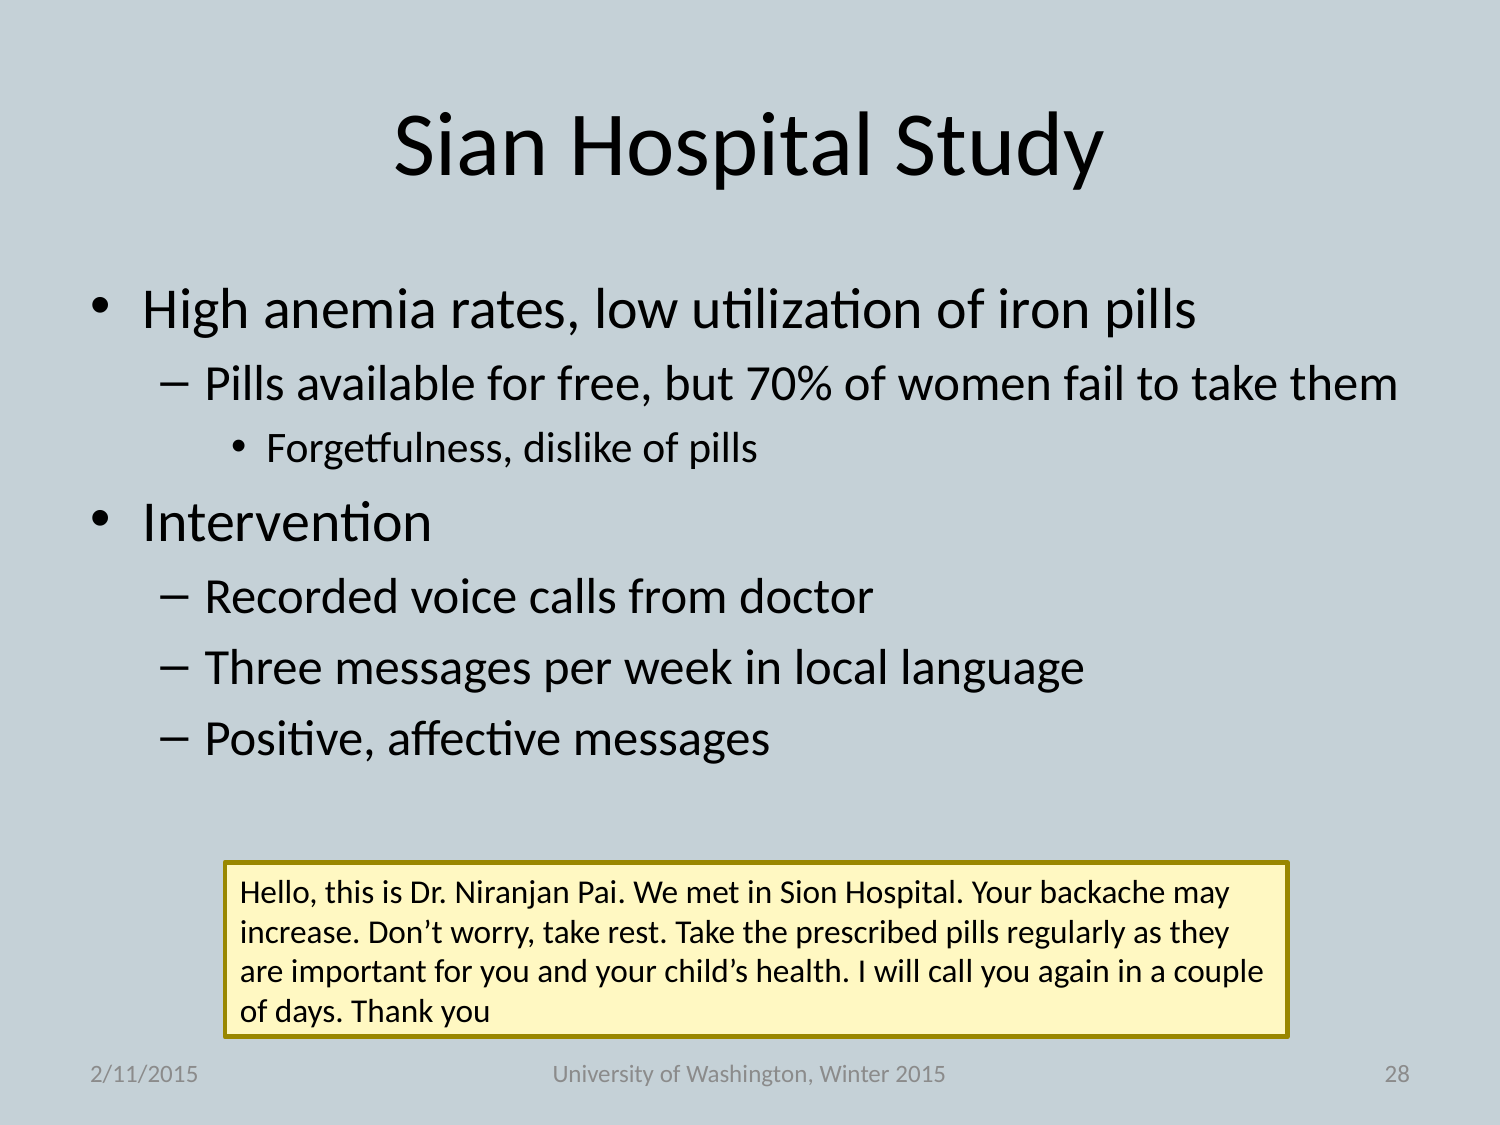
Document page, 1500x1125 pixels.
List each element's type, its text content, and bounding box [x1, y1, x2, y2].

footer University of Washington, Winter 2015 [512, 1042, 988, 1103]
slide_number 28 [1074, 1042, 1425, 1103]
text_box Hello, this is Dr. Niranjan Pai. We met in Sion Hospital. Your backache may increase. Don’t worry, take rest. Take the prescribed pills regularly as they are important for you and your child’s health. I will call you again in a couple of days. Thank you [224, 862, 1288, 1037]
title Sian Hospital Study [75, 45, 1425, 233]
list High anemia rates, low utilization of iron pills Pills available for free, but 70% of women fail to take them Forgetfulness, dislike of pills Intervention Recorded voice calls from doctor Three messages per week in local language Positive, affective messages [75, 262, 1425, 838]
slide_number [75, 1042, 425, 1103]
